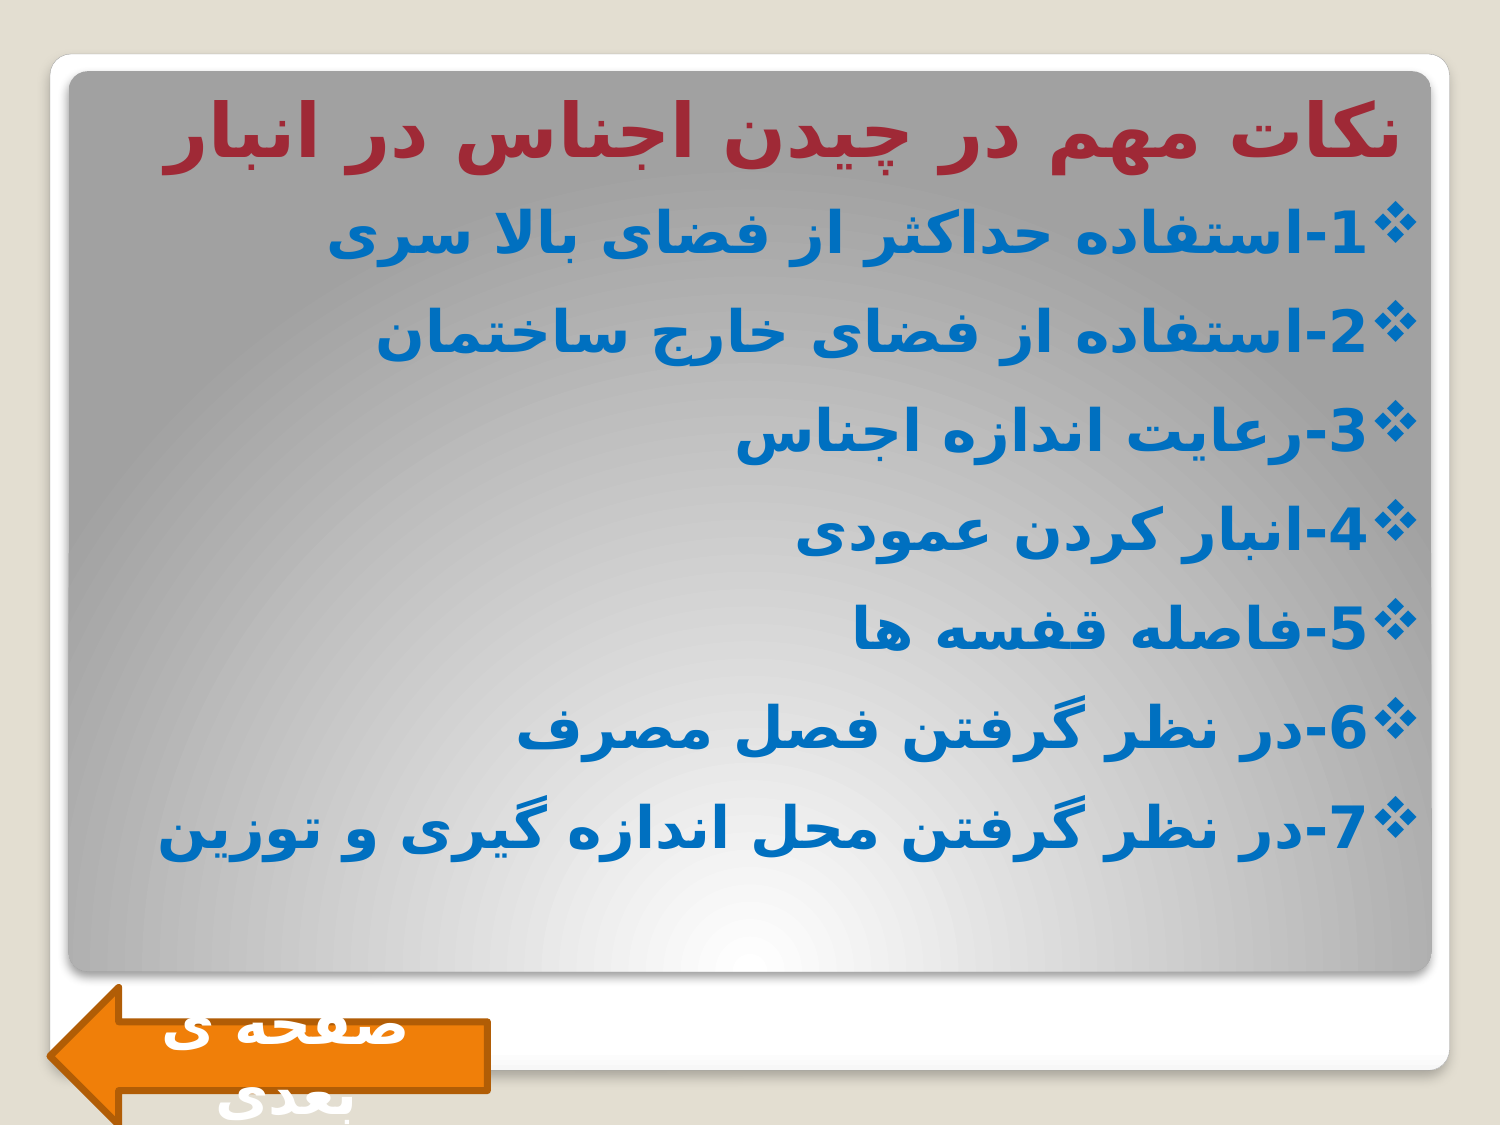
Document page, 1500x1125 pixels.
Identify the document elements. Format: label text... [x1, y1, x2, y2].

text_box 1-استفاده حداكثر از فضای بالا سری 2-استفاده از فضای خارج ساختمان 3-رعایت اندازه اجناس 4-انبار كردن عمودی 5-فاصله قفسه ها 6-در نظر گرفتن فصل مصرف 7-در نظر گرفتن محل اندازه گیری و توزین [87, 187, 1438, 868]
text_box صفحه ی بعدی [46, 984, 491, 1125]
text_box نكات مهم در چیدن اجناس در انبار [150, 74, 1420, 180]
